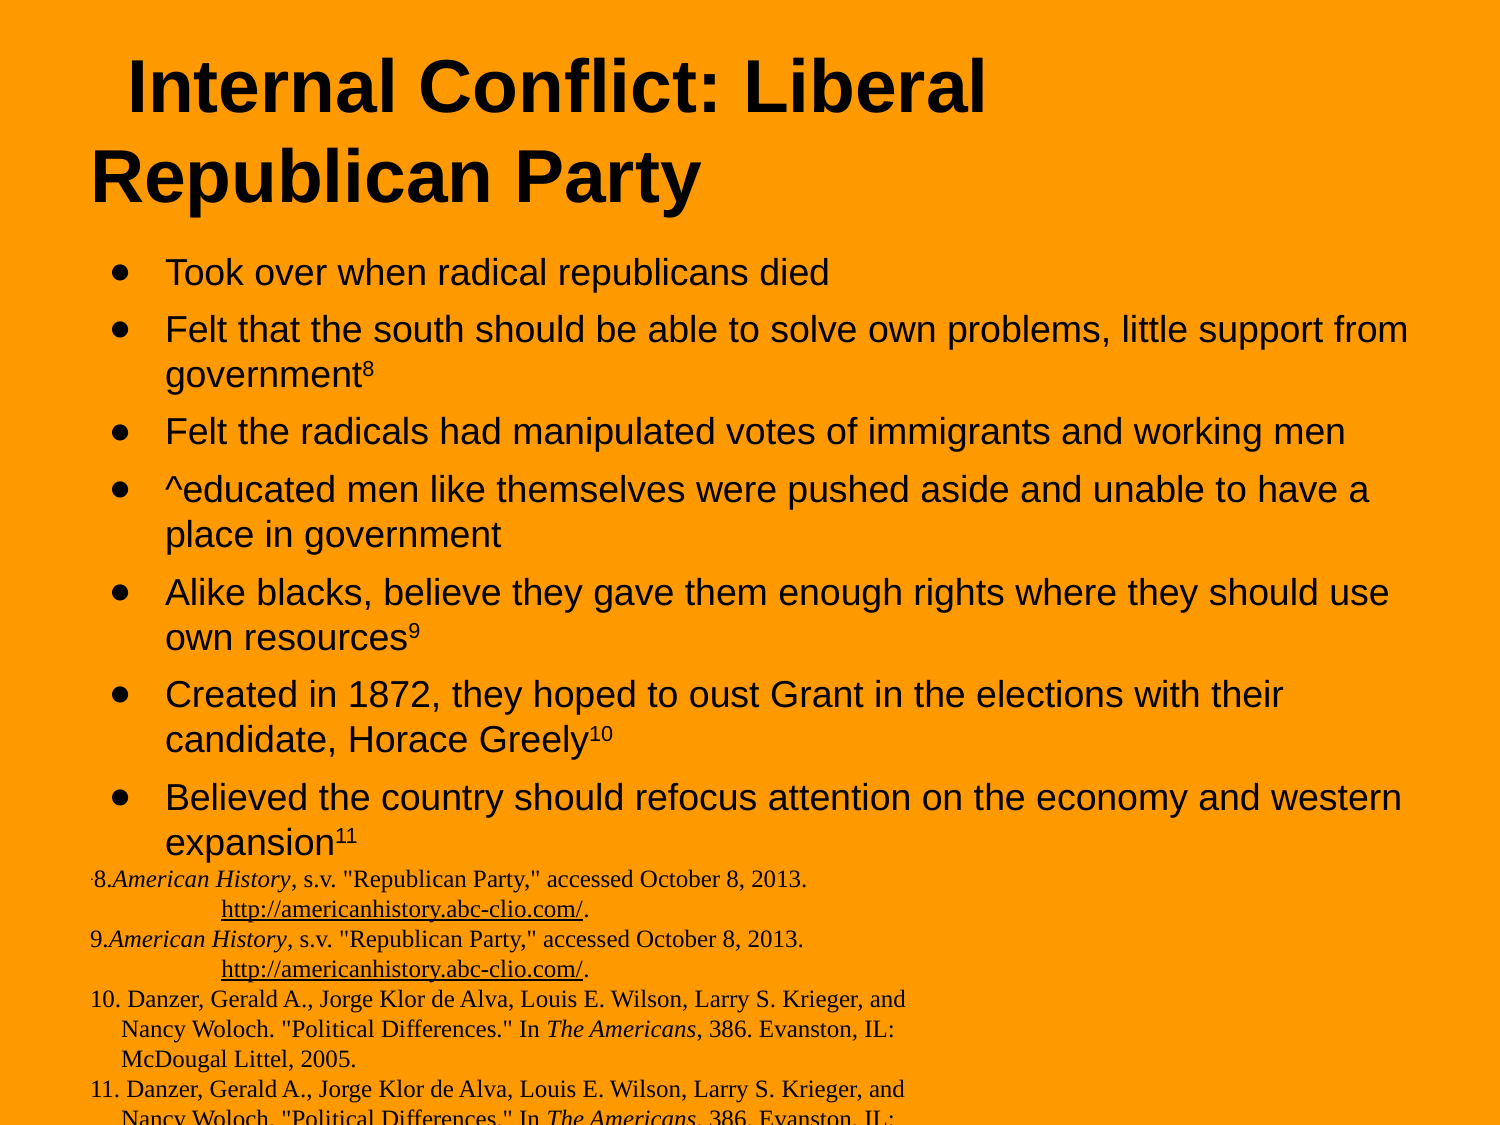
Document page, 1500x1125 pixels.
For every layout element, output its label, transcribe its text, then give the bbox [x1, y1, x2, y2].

title Internal Conflict: Liberal Republican Party [75, 45, 1425, 232]
list Took over when radical republicans died Felt that the south should be able to solve own problems, little support from government8 Felt the radicals had manipulated votes of immigrants and working men ^educated men like themselves were pushed aside and unable to have a place in government Alike blacks, believe they gave them enough rights where they should use own resources9 Created in 1872, they hoped to oust Grant in the elections with their candidate, Horace Greely10 Believed the country should refocus attention on the economy and western expansion11 .8.American History, s.v. "Republican Party," accessed October 8, 2013. http://americanhistory.abc-clio.com/. 9.American History, s.v. "Republican Party," accessed October 8, 2013. http://americanhistory.abc-clio.com/. 10. Danzer, Gerald A., Jorge Klor de Alva, Louis E. Wilson, Larry S. Krieger, and Nancy Woloch. "Political Differences." In The Americans, 386. Evanston, IL: McDougal Littel, 2005. 11. Danzer, Gerald A., Jorge Klor de Alva, Louis E. Wilson, Larry S. Krieger, and Nancy Woloch. "Political Differences." In The Americans, 386. Evanston, IL: McDougal Littel, 2005. [75, 232, 1425, 1048]
